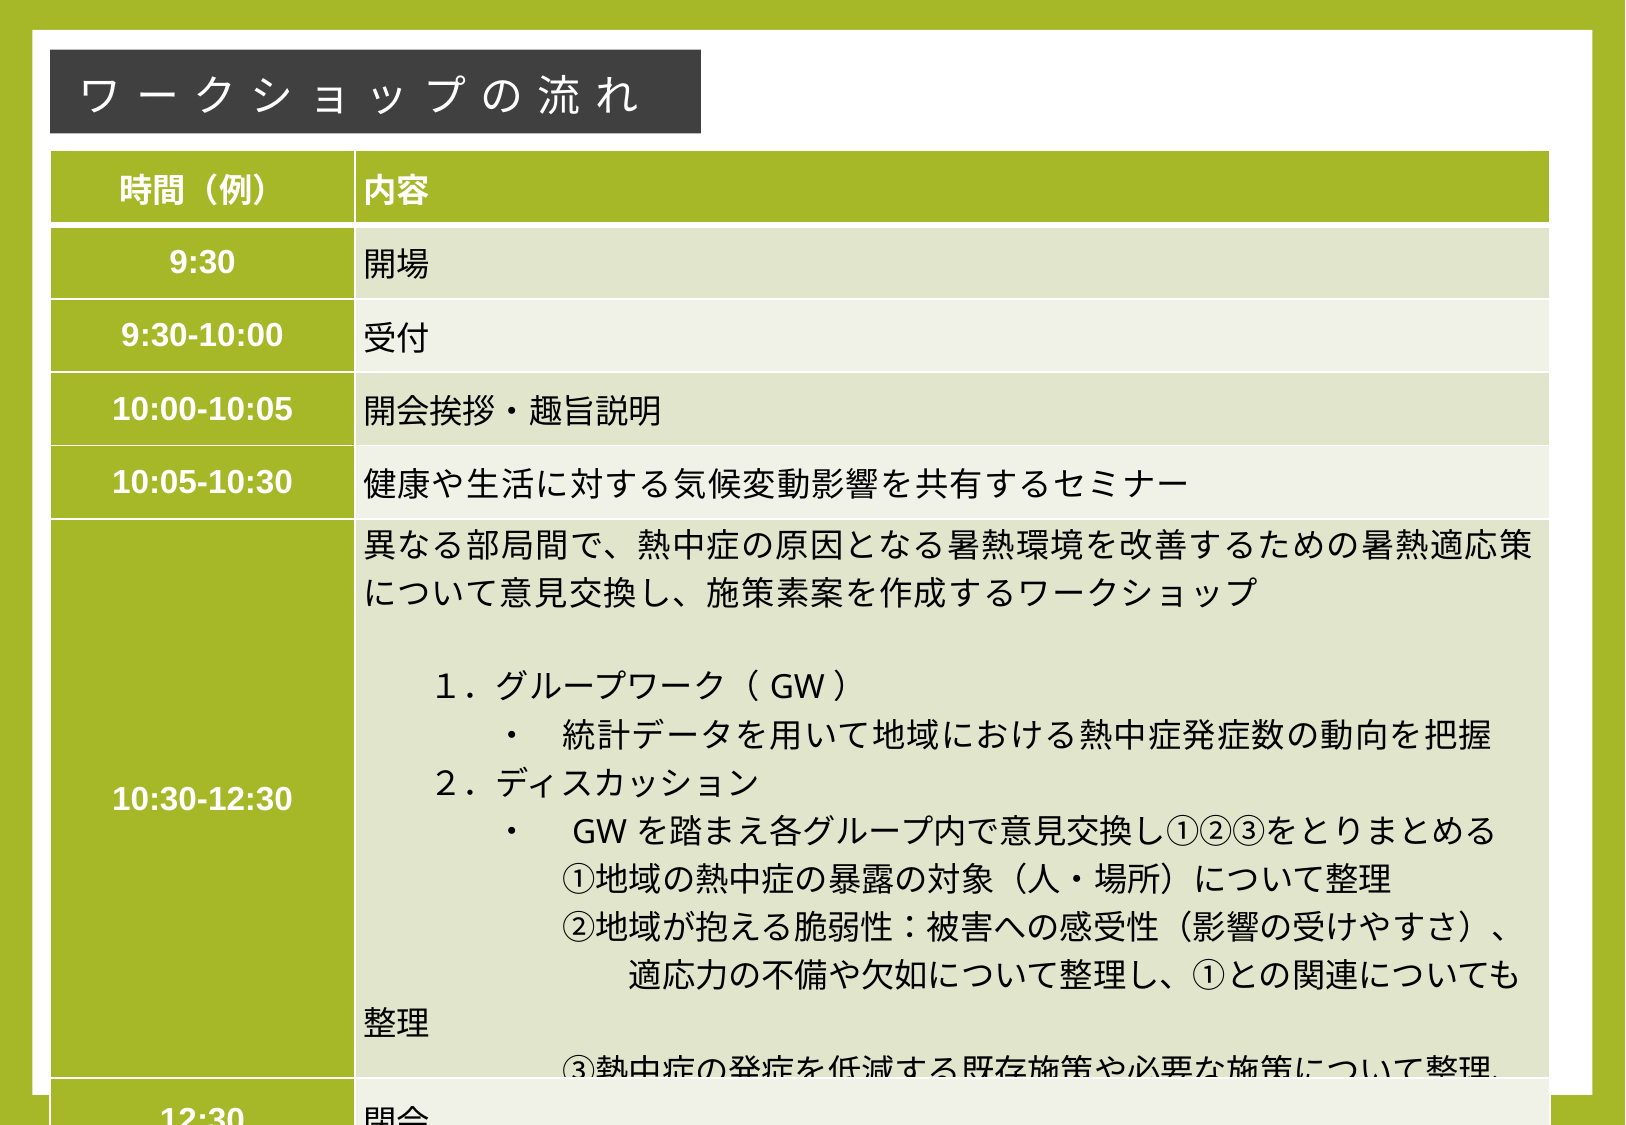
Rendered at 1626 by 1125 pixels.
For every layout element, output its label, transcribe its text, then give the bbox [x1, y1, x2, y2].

table_cell 10:00-10:05 [51, 373, 354, 445]
table_cell 健康や生活に対する気候変動影響を共有するセミナー [356, 446, 1549, 518]
table_cell 10:05-10:30 [51, 446, 354, 518]
table_cell 開場 [356, 228, 1549, 298]
table_cell 9:30 [51, 228, 354, 298]
table_cell 受付 [356, 300, 1549, 371]
table_cell 開会挨拶・趣旨説明 [356, 373, 1549, 445]
text_box [50, 49, 701, 134]
table_cell 10:30-12:30 [51, 520, 354, 1125]
table_cell 異なる部局間で、熱中症の原因となる暑熱環境を改善するための暑熱適応策について意見交換し、施策素案を作成するワークショップ １．グループワーク（GW） ・ 統計データを用いて地域における熱中症発症数の動向を把握 ２．ディスカッション ・ GWを踏まえ各グループ内で意見交換し①②③をとりまとめる ①地域の熱中症の暴露の対象（人・場所）について整理 ②地域が抱える脆弱性：被害への感受性（影響の受けやすさ）、 適応力の不備や欠如について整理し、①との関連についても整理 ③熱中症の発症を低減する既存施策や必要な施策について整理、 また、②との関連や、原因・課題、その先の対策について整理 [356, 520, 1549, 1125]
table_header 内容 [356, 151, 1549, 222]
table_cell 9:30-10:00 [51, 300, 354, 371]
table_header 時間（例） [51, 151, 354, 222]
text_box ワークショップの流れ [49, 68, 668, 120]
